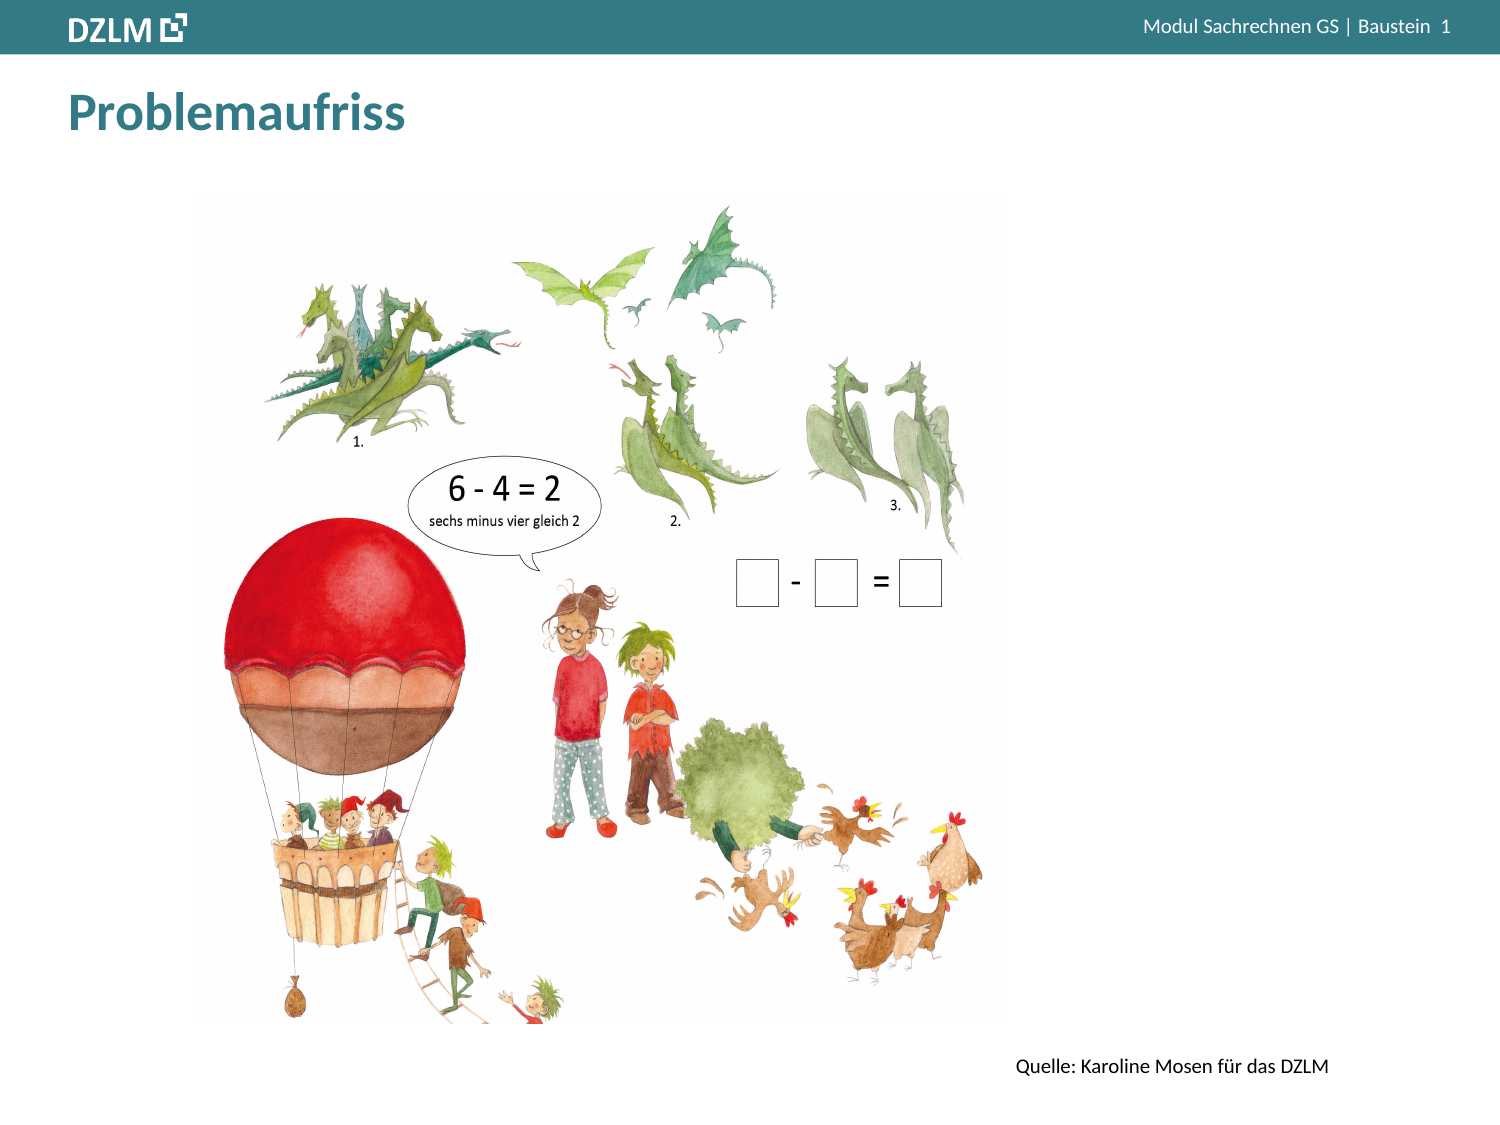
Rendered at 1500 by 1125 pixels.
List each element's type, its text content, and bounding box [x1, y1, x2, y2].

text_box Quelle: Karoline Mosen für das DZLM [1001, 1045, 1345, 1085]
title Problemaufriss [53, 68, 1436, 149]
picture [194, 195, 1001, 1024]
